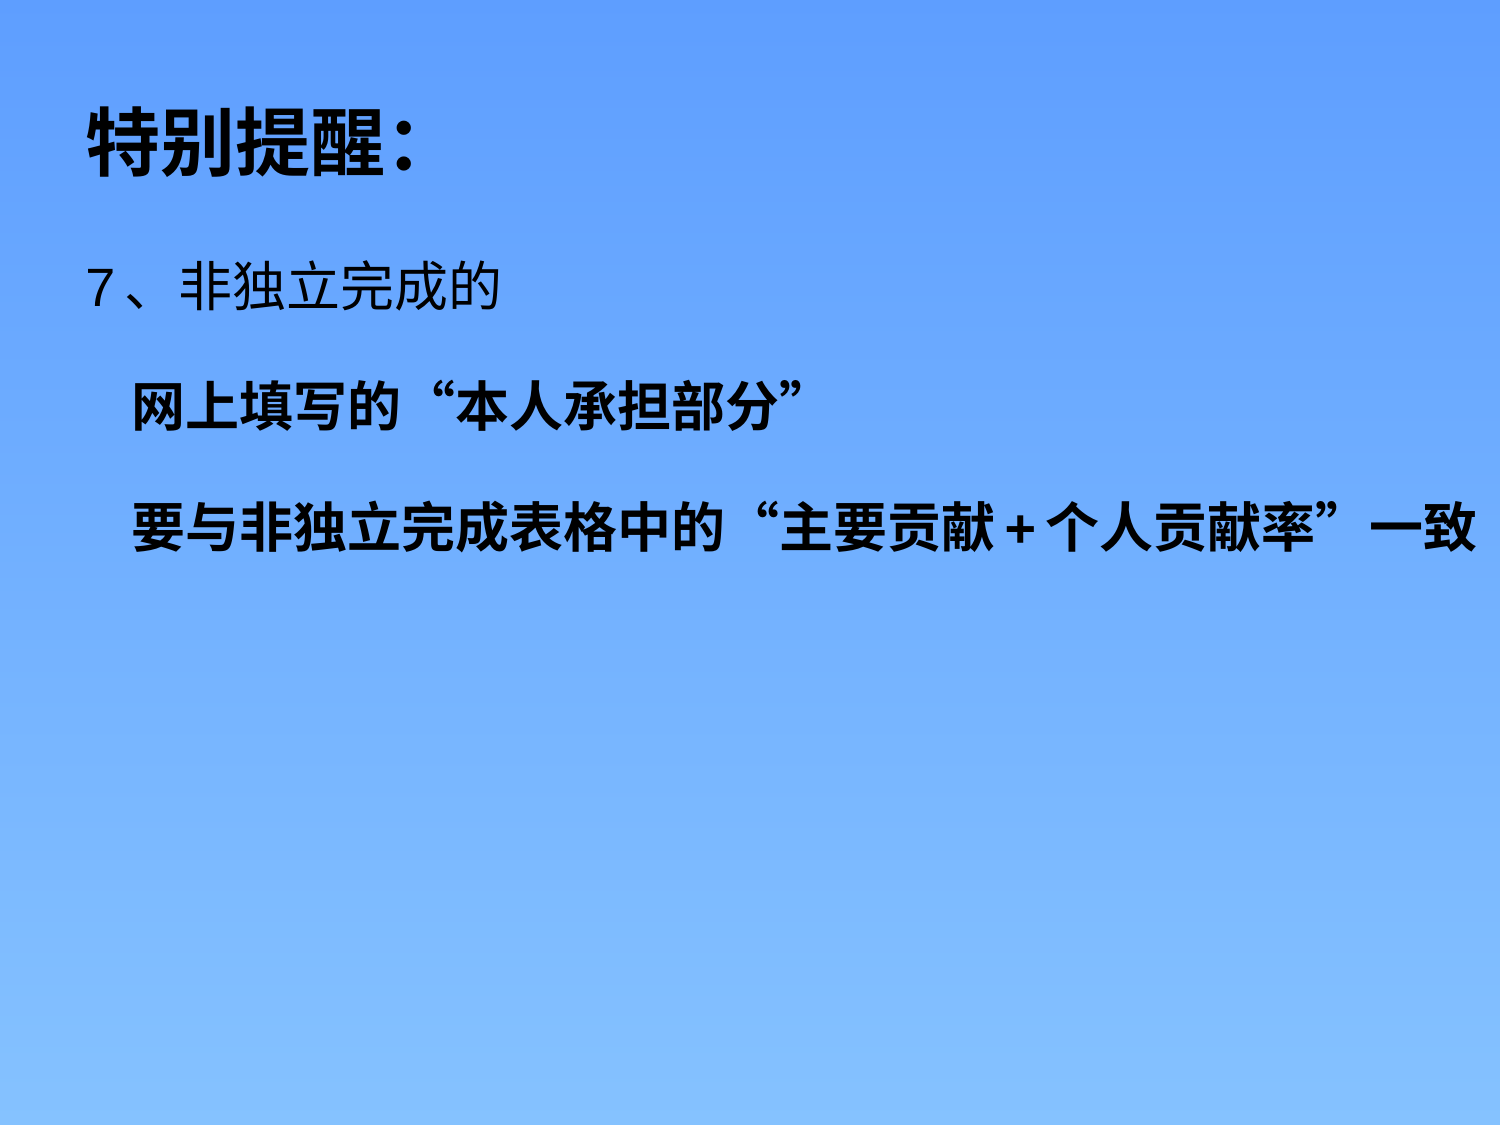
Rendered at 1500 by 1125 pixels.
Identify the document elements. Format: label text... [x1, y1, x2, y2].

title 特别提醒： [70, 82, 1346, 199]
subtitle 7、非独立完成的 网上填写的“本人承担部分” 要与非独立完成表格中的“主要贡献+个人贡献率”一致 [70, 199, 1500, 1043]
